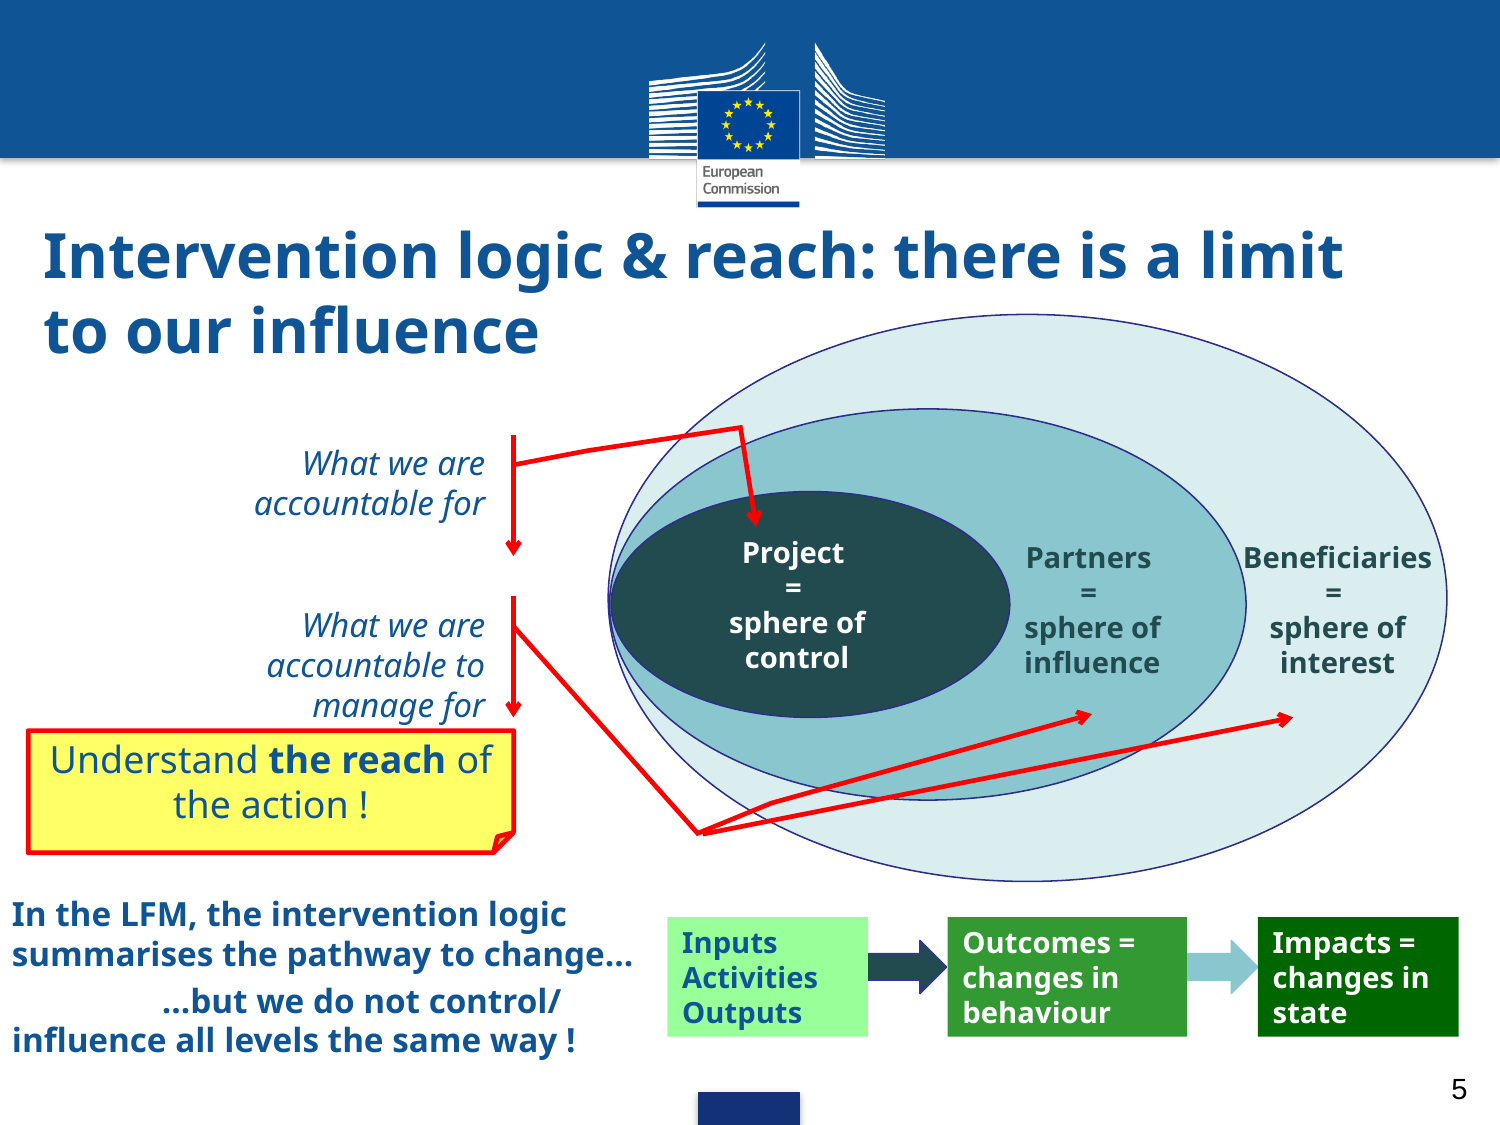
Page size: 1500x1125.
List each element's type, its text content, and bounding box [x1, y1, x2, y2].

slide_number 5 [1132, 1062, 1483, 1125]
text_box What we are accountable for [153, 435, 485, 556]
text_box What we are accountable for [506, 435, 602, 557]
text_box Impacts = changes in state [1257, 917, 1459, 1037]
text_box Understand the reach of the action ! [28, 730, 514, 853]
list In the LFM, the intervention logic summarises the pathway to change… …but we do not control/ influence all levels the same way ! [11, 893, 703, 1125]
text_box What we are accountable to manage for [506, 596, 602, 726]
picture [649, 42, 885, 207]
text_box [868, 940, 947, 994]
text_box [702, 717, 1294, 835]
text_box Outcomes = changes in behaviour [947, 917, 1187, 1037]
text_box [607, 314, 1459, 882]
text_box What we are accountable to manage for [153, 596, 485, 717]
text_box [1187, 940, 1257, 994]
title Intervention logic & reach: there is a limit to our influence [27, 207, 1416, 374]
text_box Inputs Activities Outputs [667, 917, 868, 1037]
